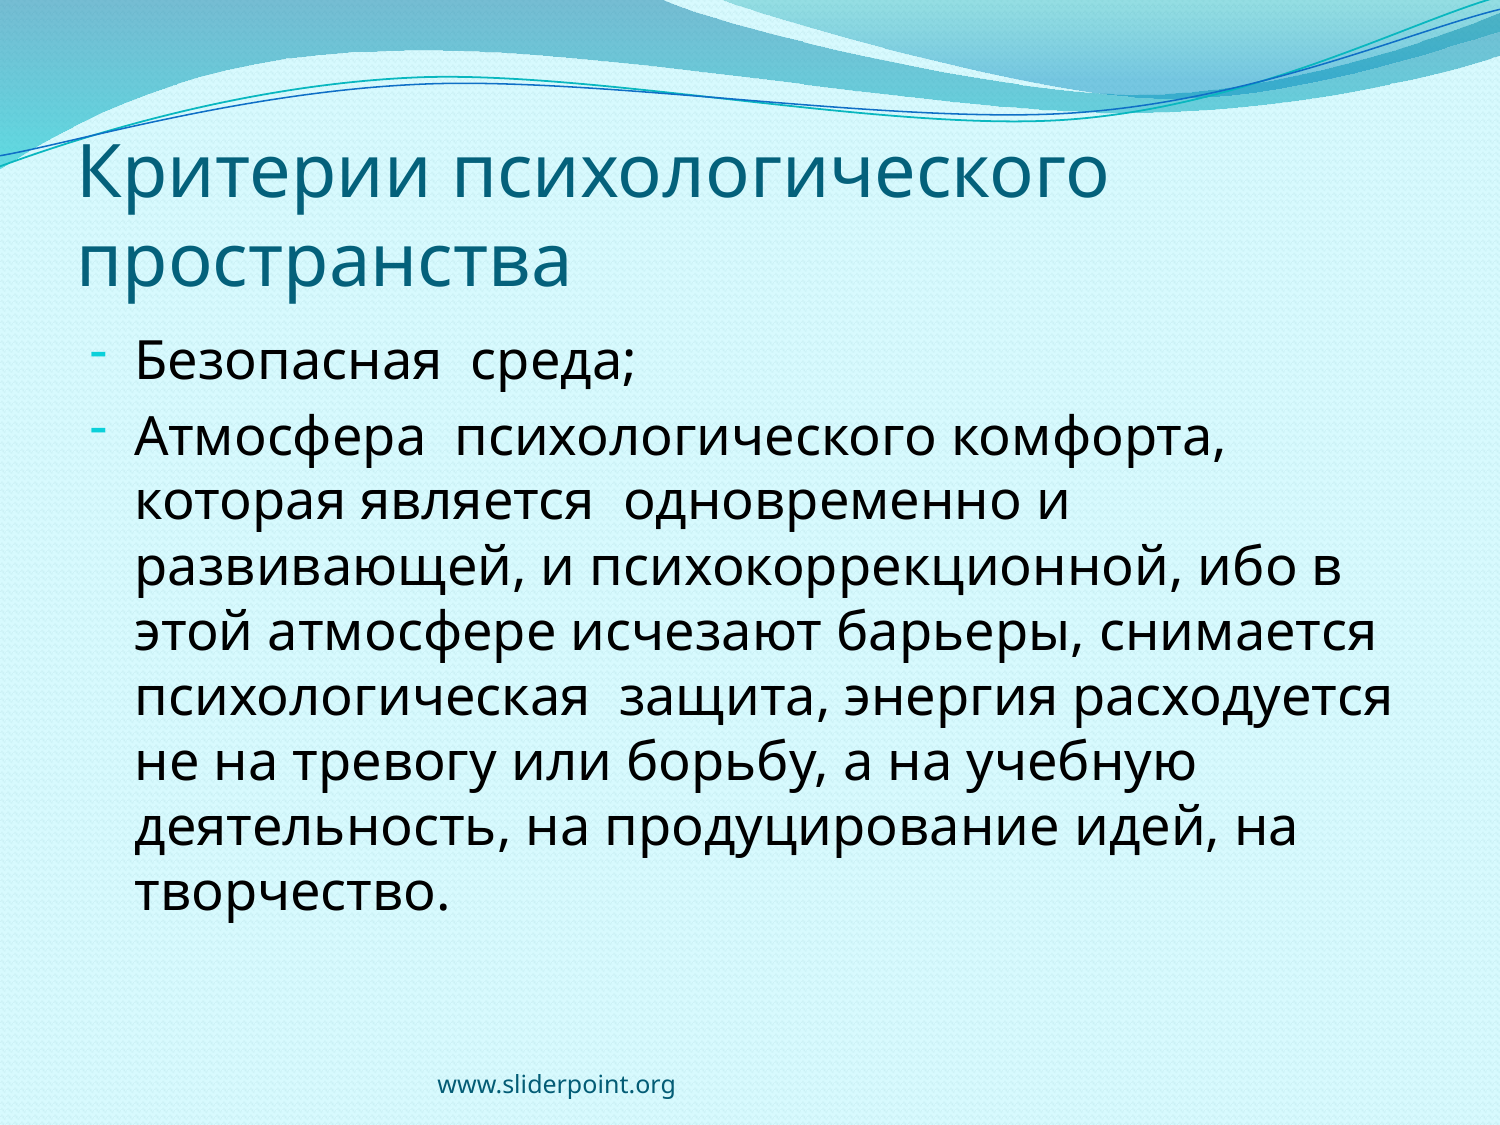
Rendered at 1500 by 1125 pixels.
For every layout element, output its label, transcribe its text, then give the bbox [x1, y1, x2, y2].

footer www.sliderpoint.org [437, 1042, 988, 1103]
title Критерии психологического пространства [76, 113, 1427, 302]
list Безопасная среда; Атмосфера психологического комфорта, которая является одновременно и развивающей, и психокоррекционной, ибо в этой атмосфере исчезают барьеры, снимается психологическая защита, энергия расходуется не на тревогу или борьбу, а на учебную деятельность, на продуцирование идей, на творчество. [75, 317, 1425, 1038]
